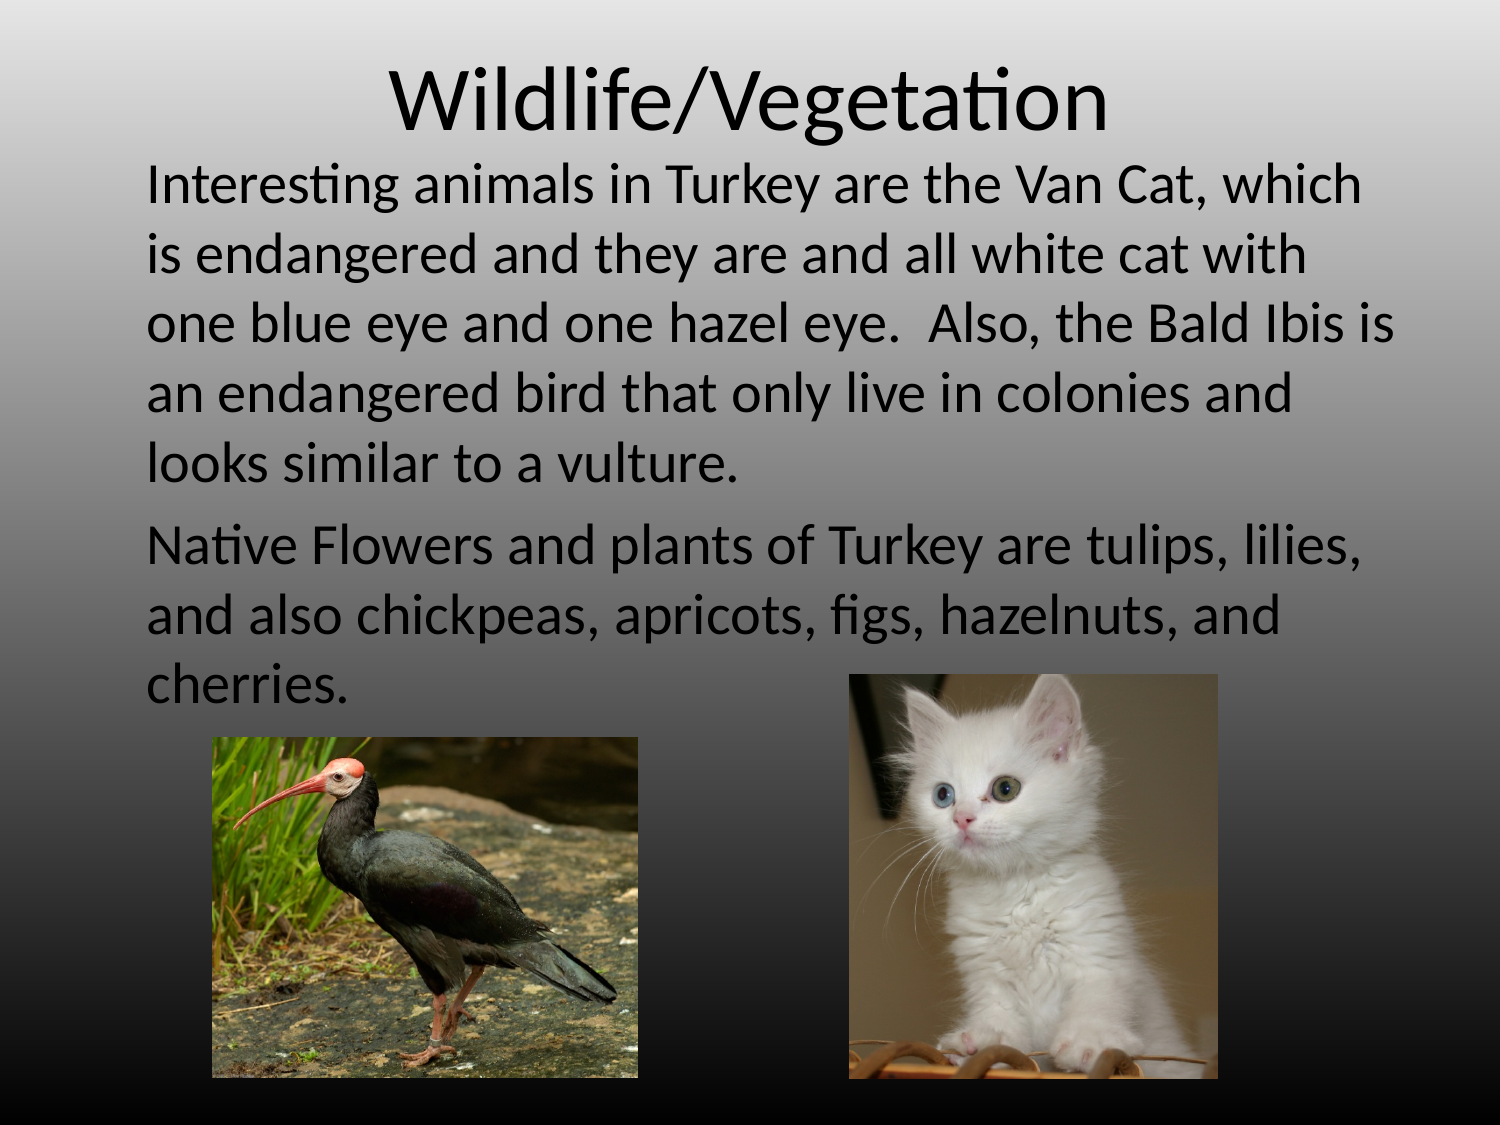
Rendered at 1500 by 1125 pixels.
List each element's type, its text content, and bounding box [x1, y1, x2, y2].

picture [849, 674, 1218, 1079]
title Wildlife/Vegetation [75, 0, 1425, 137]
picture [212, 737, 638, 1079]
list Interesting animals in Turkey are the Van Cat, which is endangered and they are and all white cat with one blue eye and one hazel eye. Also, the Bald Ibis is an endangered bird that only live in colonies and looks similar to a vulture. Native Flowers and plants of Turkey are tulips, lilies, and also chickpeas, apricots, figs, hazelnuts, and cherries. [75, 137, 1425, 880]
